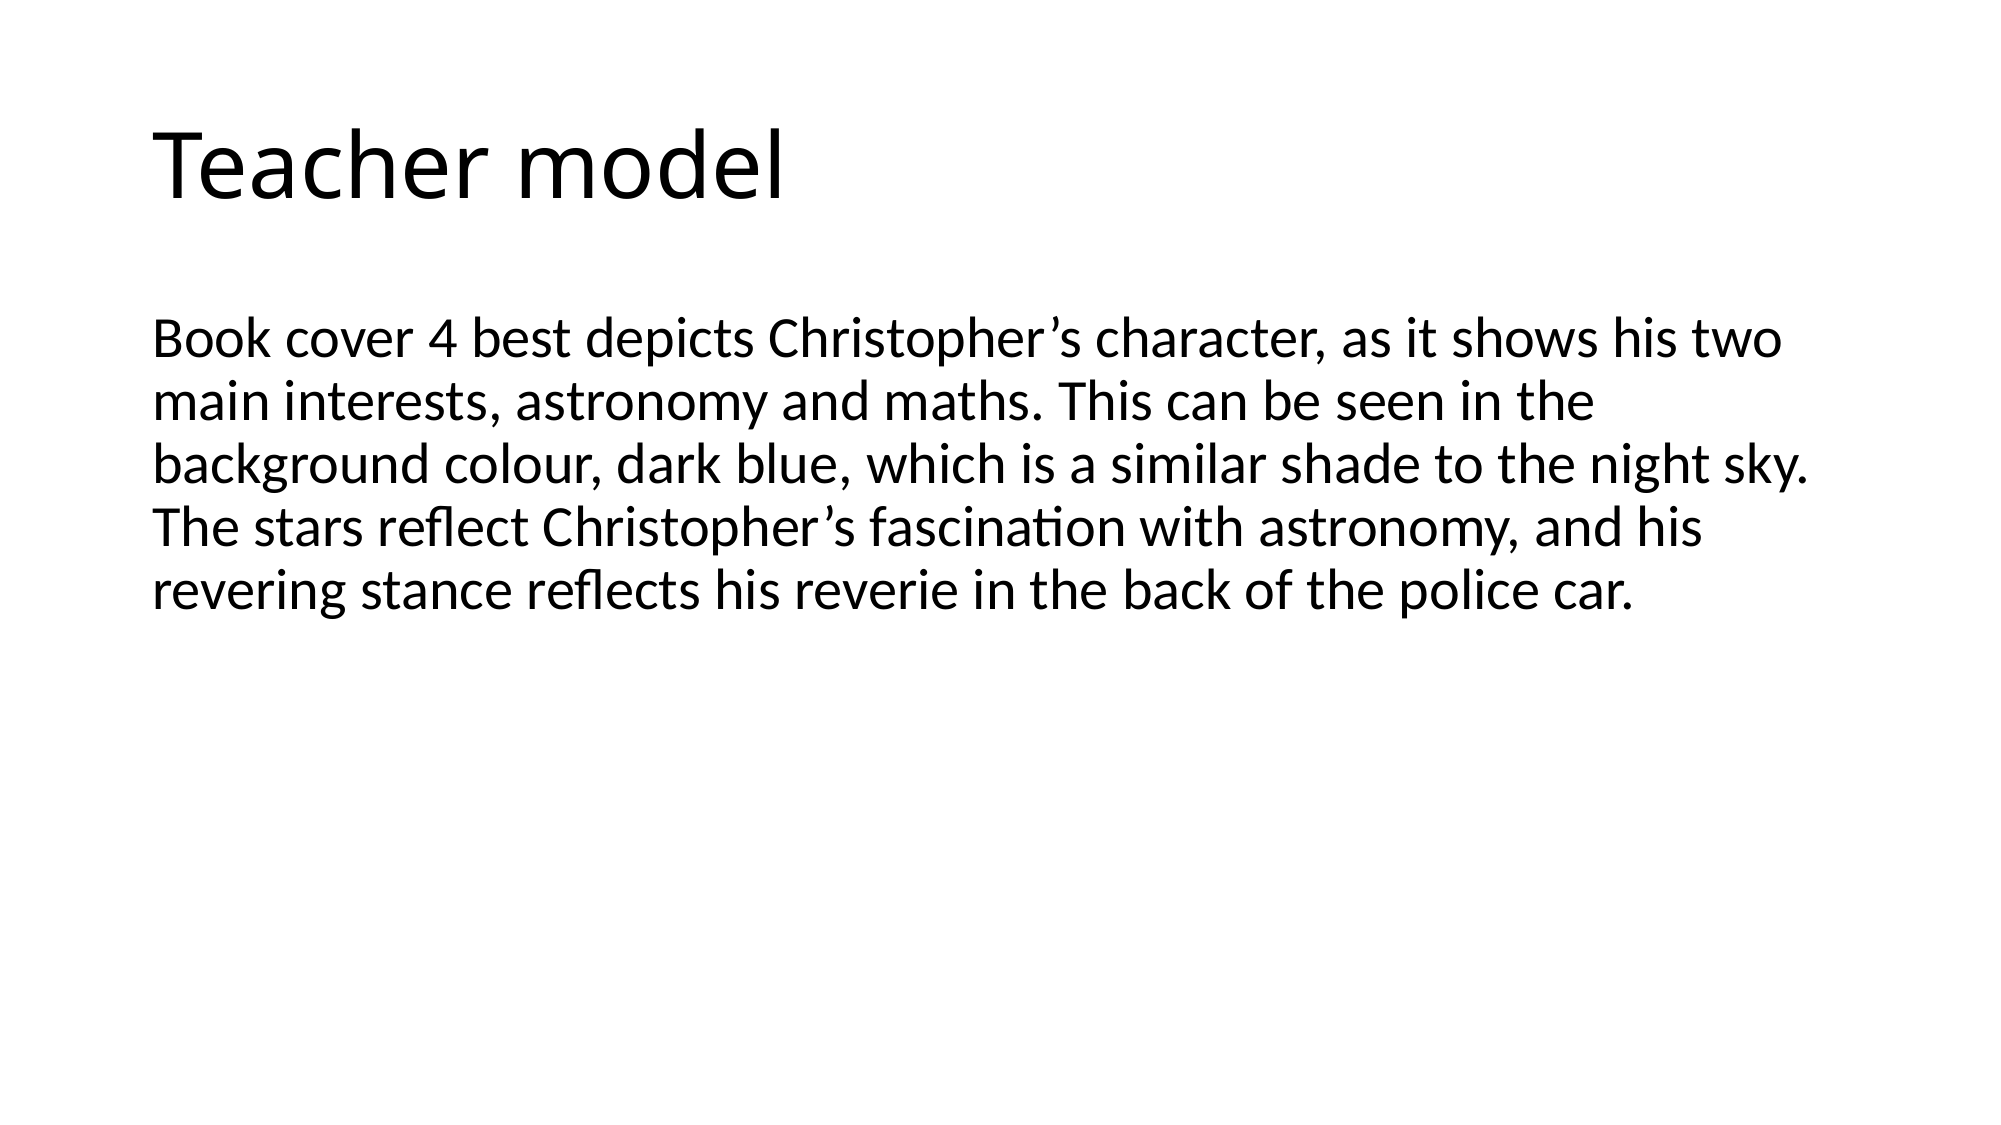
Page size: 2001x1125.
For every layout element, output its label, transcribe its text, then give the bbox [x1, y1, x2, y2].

list Book cover 4 best depicts Christopher’s character, as it shows his two main interests, astronomy and maths. This can be seen in the background colour, dark blue, which is a similar shade to the night sky. The stars reflect Christopher’s fascination with astronomy, and his revering stance reflects his reverie in the back of the police car. [137, 299, 1863, 1014]
title Teacher model [137, 59, 1863, 278]
